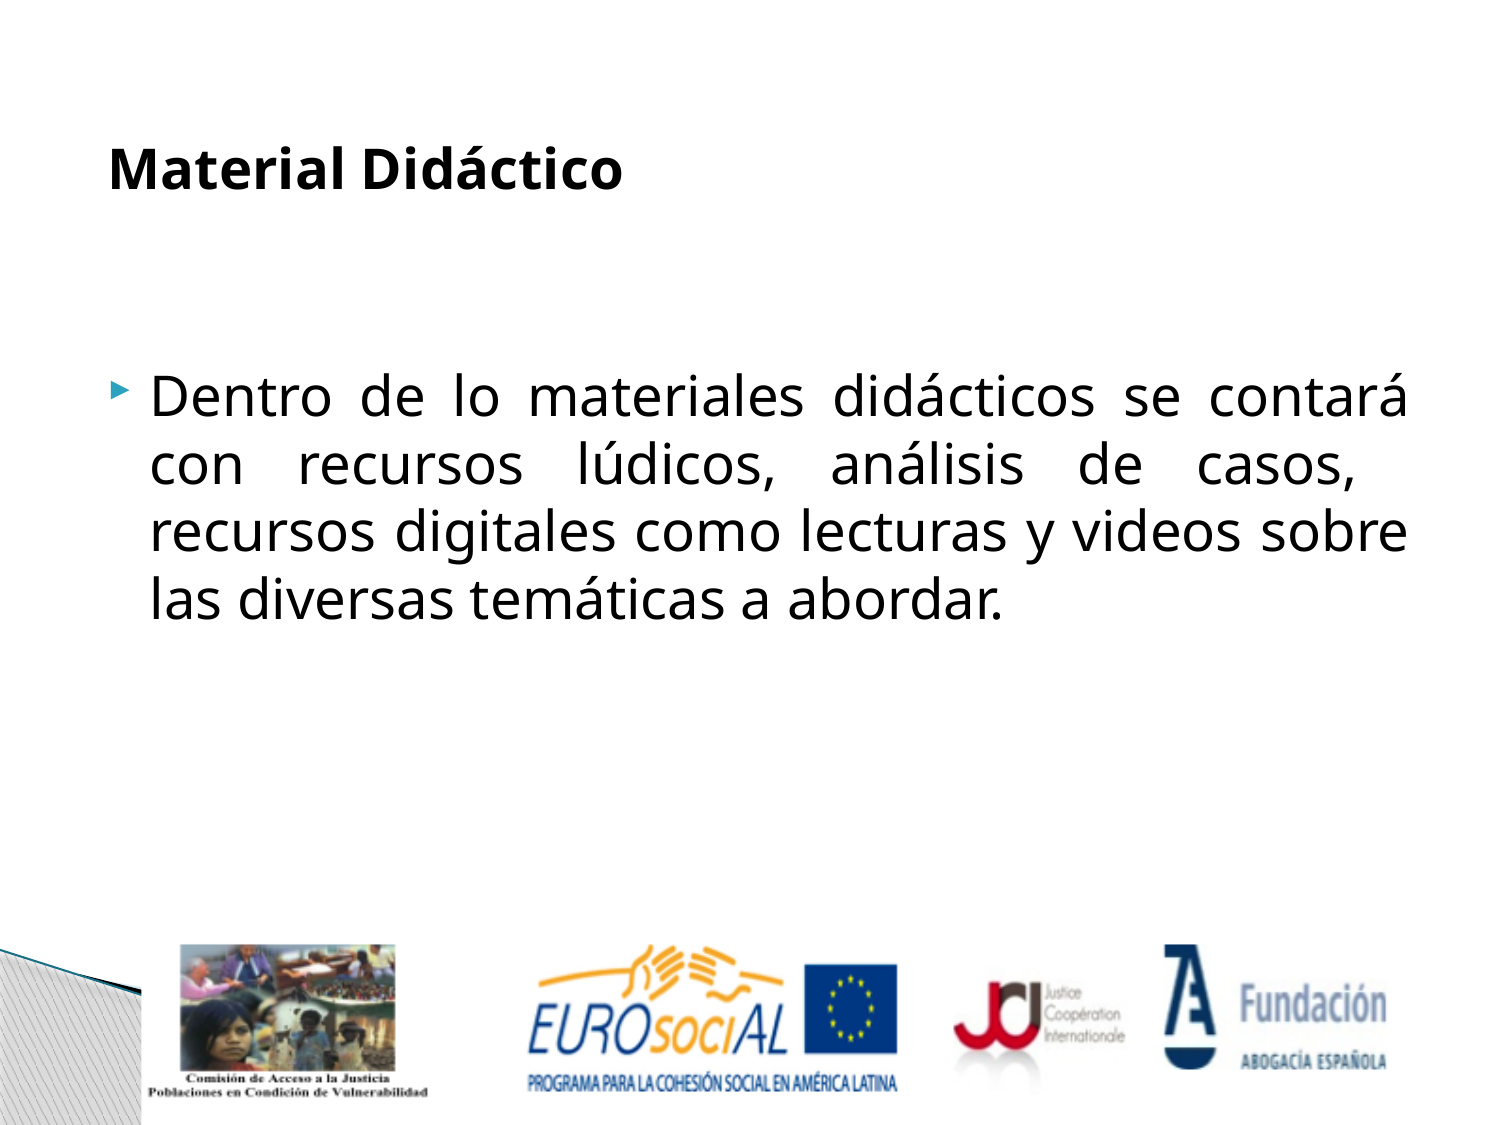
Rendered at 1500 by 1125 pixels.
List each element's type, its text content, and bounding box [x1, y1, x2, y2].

list Material Didáctico Dentro de lo materiales didácticos se contará con recursos lúdicos, análisis de casos, recursos digitales como lecturas y videos sobre las diversas temáticas a abordar. [75, 125, 1425, 986]
picture [140, 943, 1388, 1125]
